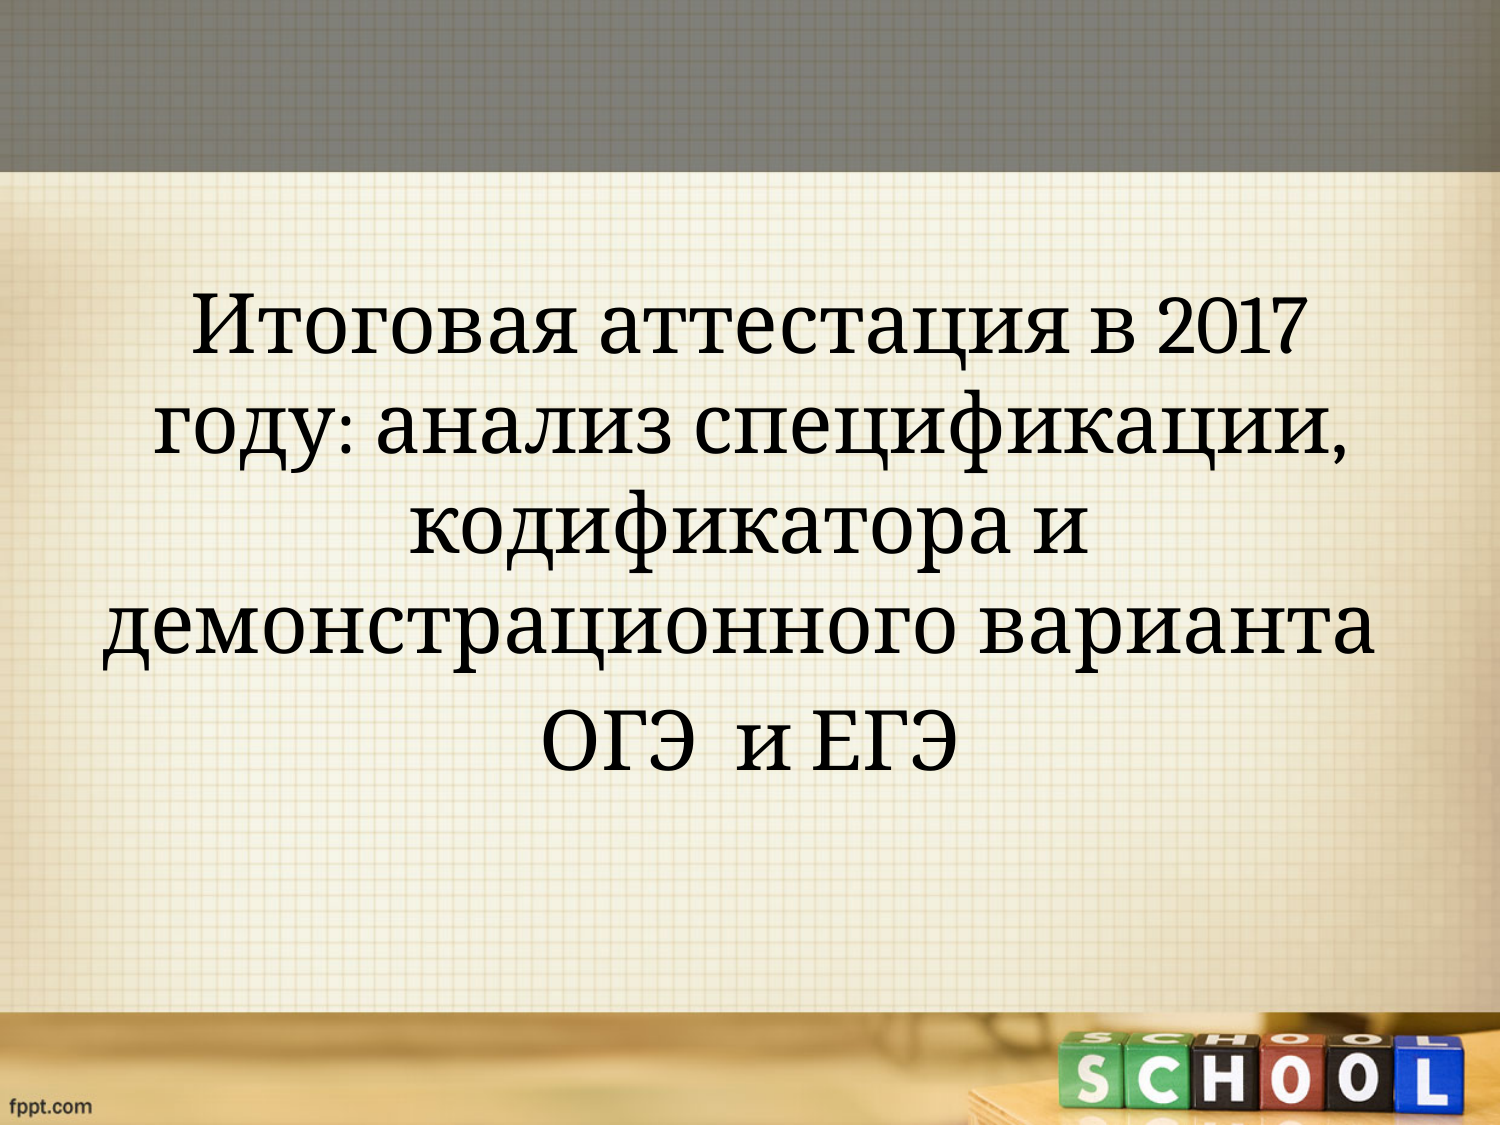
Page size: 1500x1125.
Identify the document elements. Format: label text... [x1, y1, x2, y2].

list Итоговая аттестация в 2017 году: анализ спецификации, кодификатора и демонстрационного варианта ОГЭ и ЕГЭ [74, 262, 1426, 1006]
picture [0, 0, 1500, 1125]
